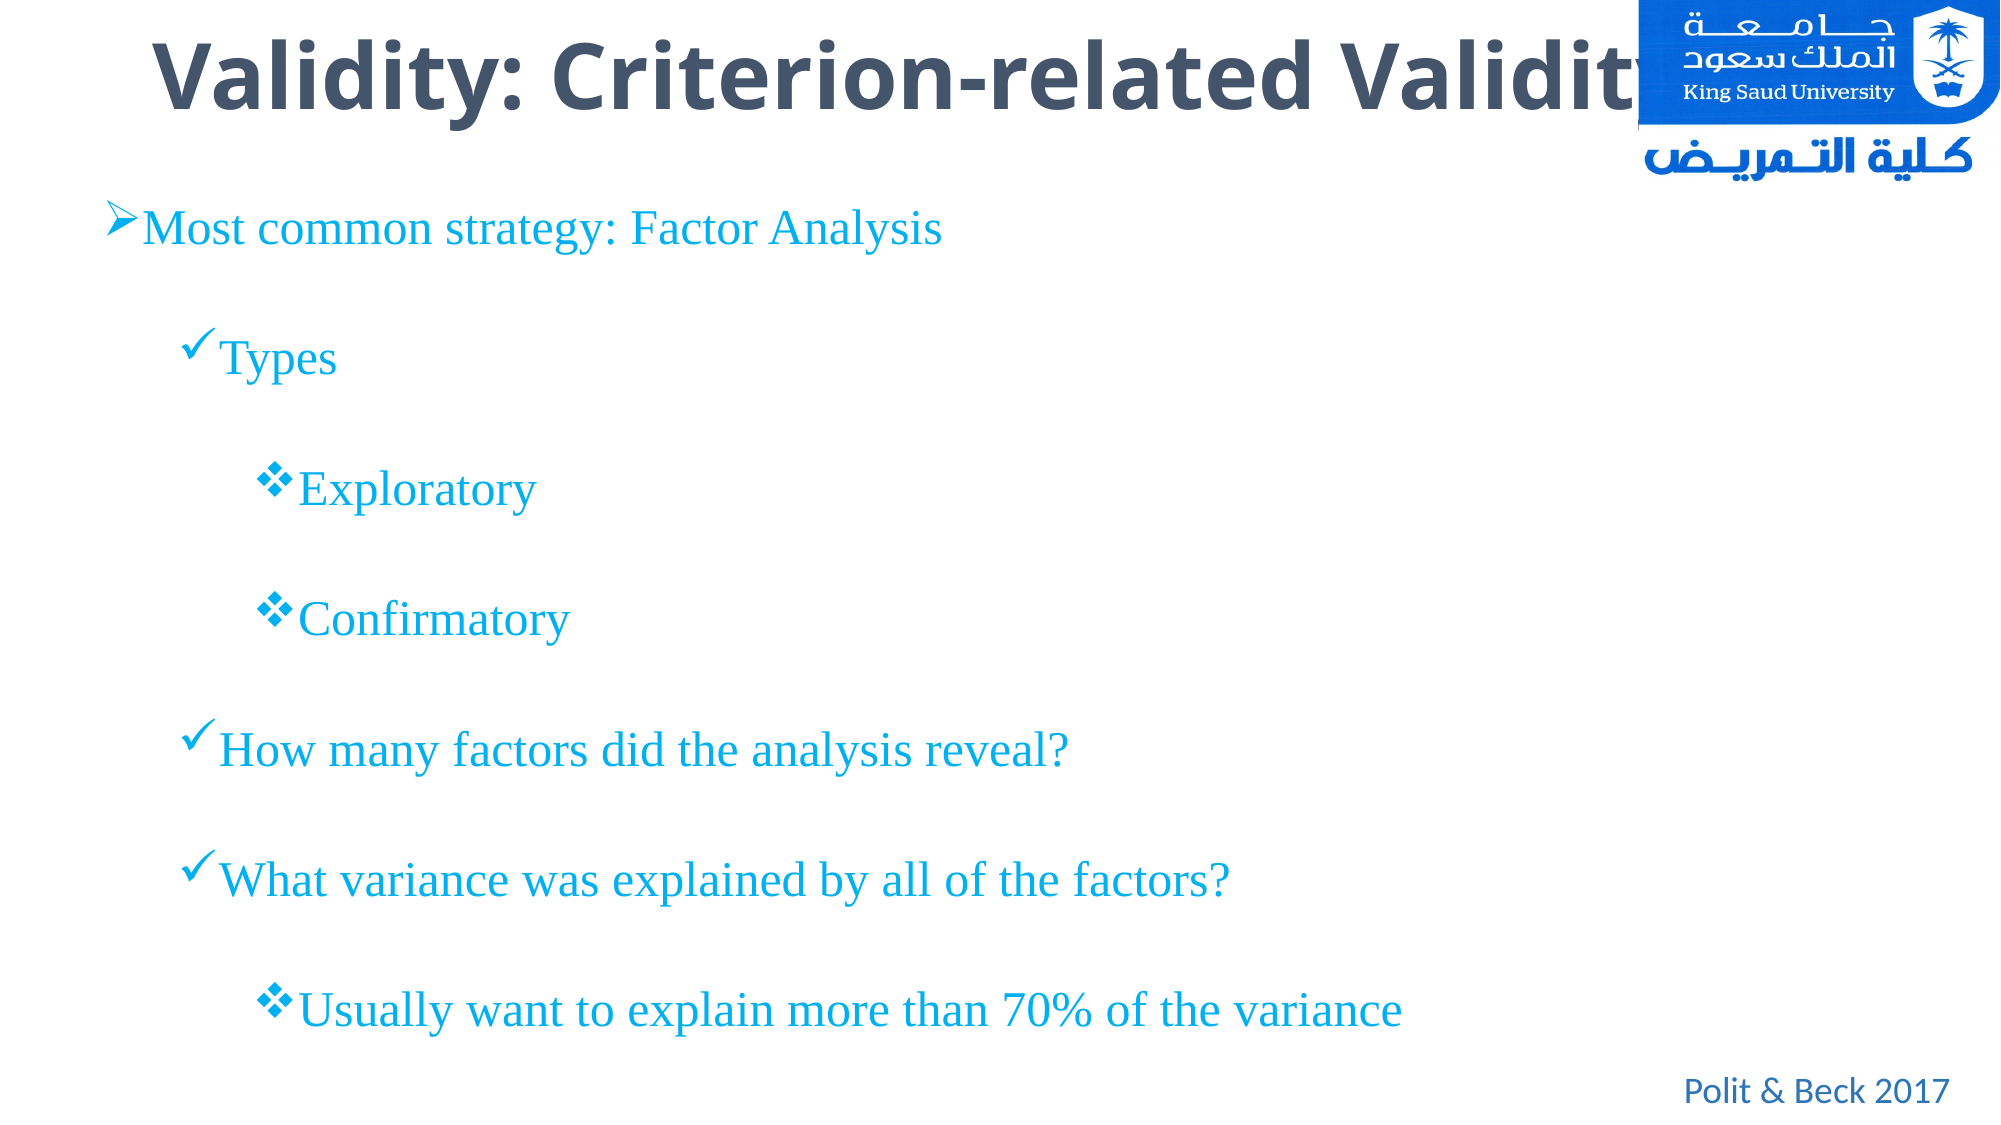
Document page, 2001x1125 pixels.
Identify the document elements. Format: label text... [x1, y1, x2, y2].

title Validity: Criterion-related Validity [137, 11, 1638, 126]
picture [1638, 0, 2000, 185]
list Most common strategy: Factor Analysis Types Exploratory Confirmatory How many factors did the analysis reveal? What variance was explained by all of the factors? Usually want to explain more than 70% of the variance [87, 126, 1953, 1099]
text_box Polit & Beck 2017 [1668, 1058, 1966, 1118]
